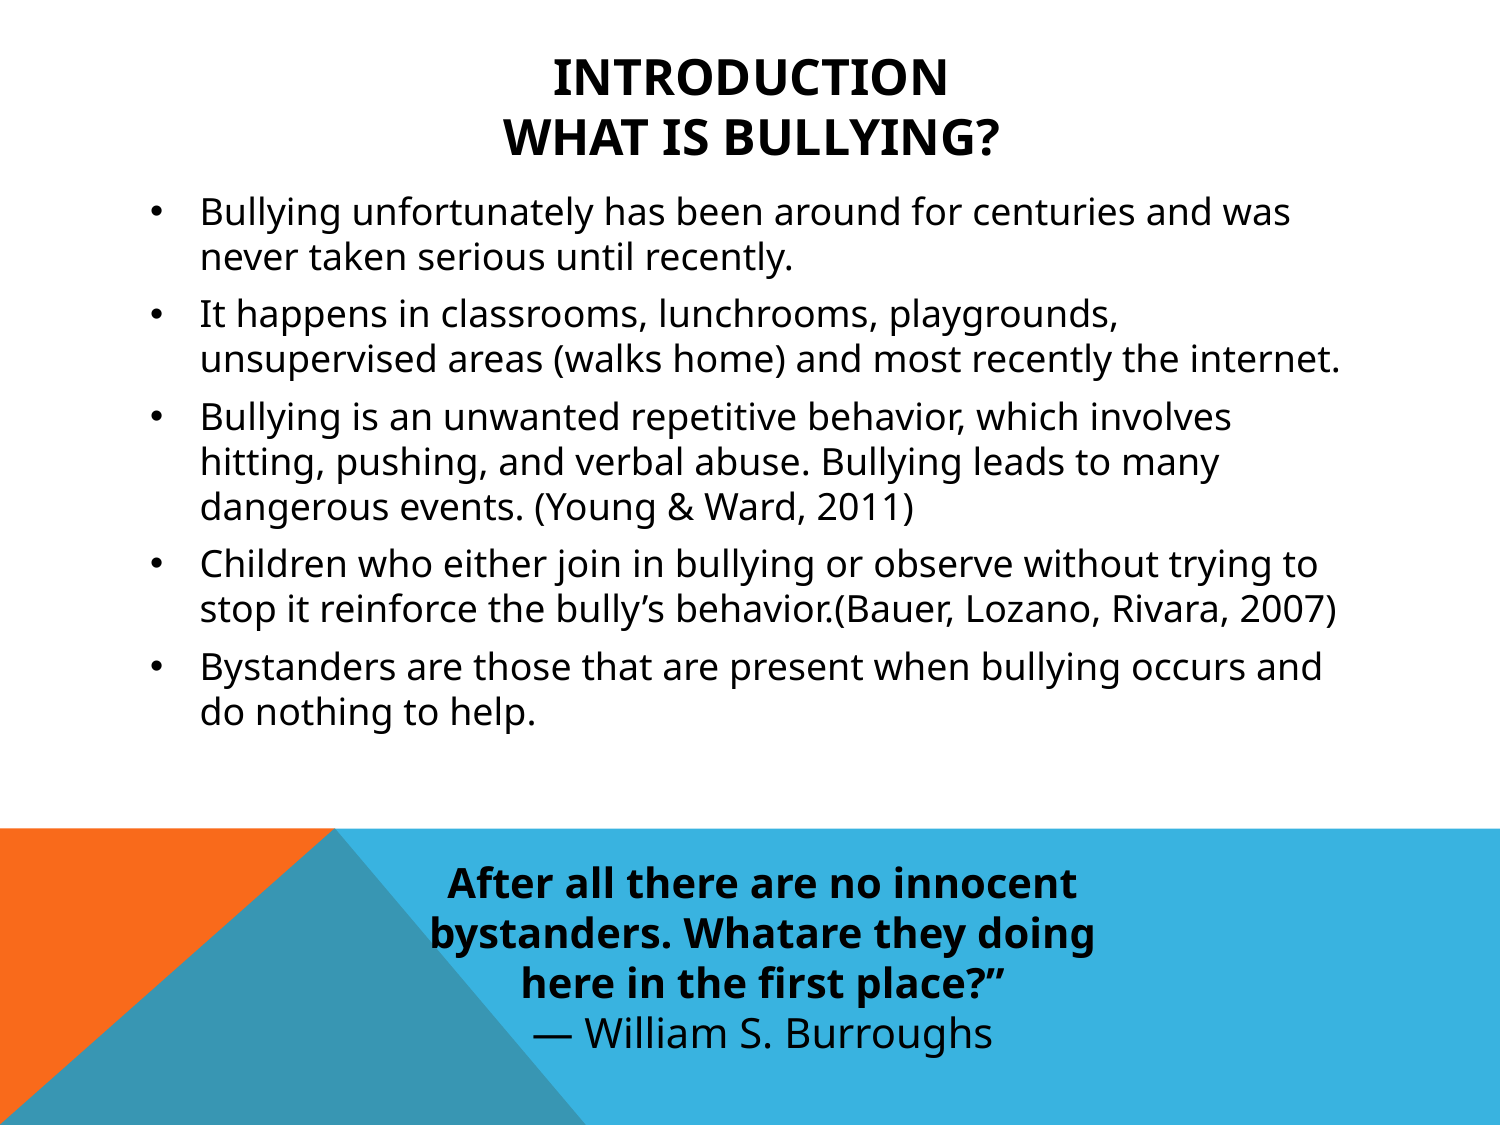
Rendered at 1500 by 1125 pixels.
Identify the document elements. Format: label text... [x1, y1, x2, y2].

title Introduction What is bullying? [135, 60, 1369, 150]
list Bullying unfortunately has been around for centuries and was never taken serious until recently. It happens in classrooms, lunchrooms, playgrounds, unsupervised areas (walks home) and most recently the internet. Bullying is an unwanted repetitive behavior, which involves hitting, pushing, and verbal abuse. Bullying leads to many dangerous events. (Young & Ward, 2011) Children who either join in bullying or observe without trying to stop it reinforce the bully’s behavior.(Bauer, Lozano, Rivara, 2007) Bystanders are those that are present when bullying occurs and do nothing to help. [135, 180, 1369, 807]
text_box After all there are no innocent bystanders. What are they doing here in the first place?” — William S. Burroughs [398, 849, 1127, 1110]
